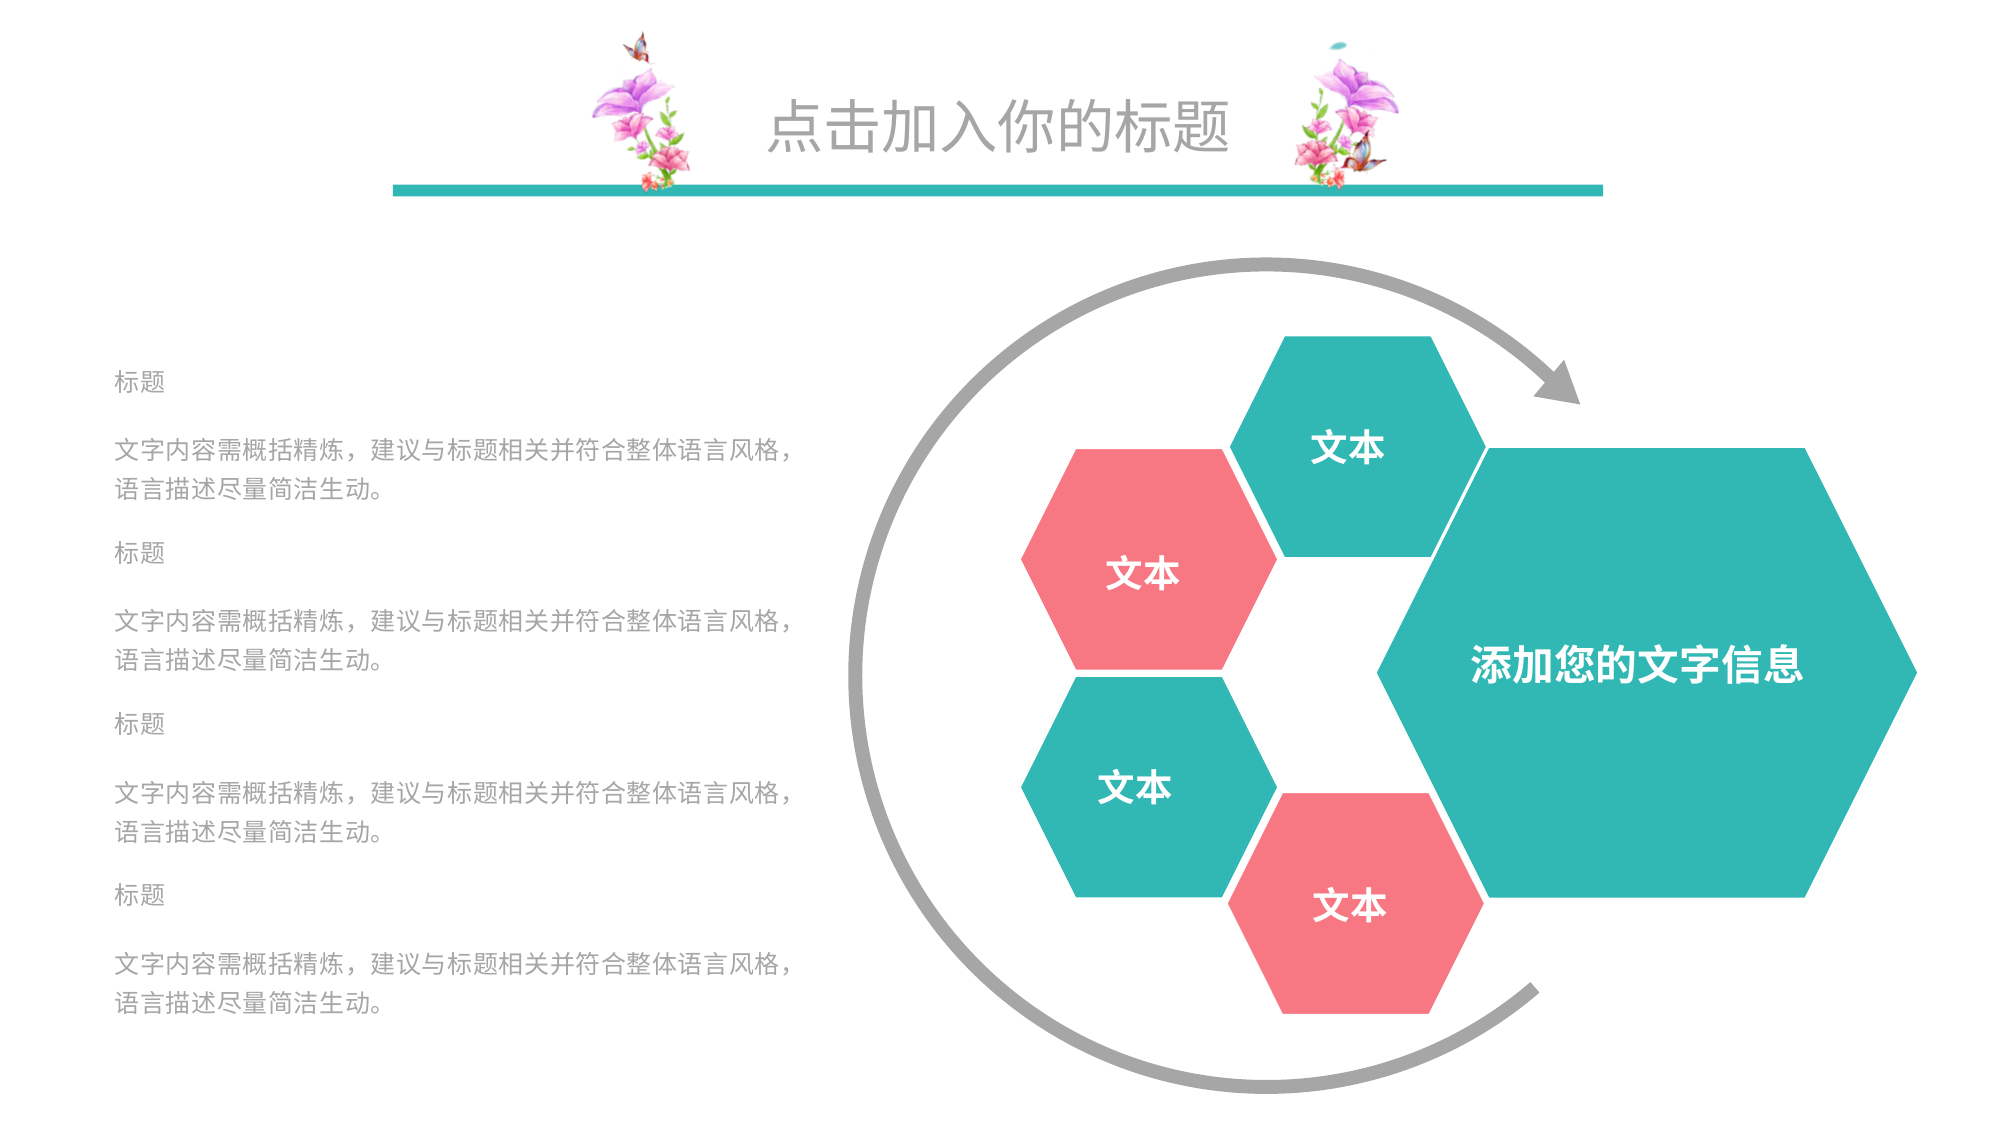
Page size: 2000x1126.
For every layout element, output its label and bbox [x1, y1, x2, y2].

text_box [99, 863, 798, 1022]
text_box [392, 89, 586, 197]
text_box [1399, 89, 1604, 197]
text_box [1228, 335, 1488, 559]
text_box [99, 692, 798, 851]
text_box [849, 258, 1684, 1093]
text_box [1226, 792, 1486, 1016]
picture [571, 20, 701, 208]
text_box [701, 89, 1300, 197]
text_box [99, 349, 798, 509]
text_box [1375, 446, 1919, 899]
text_box [99, 520, 798, 680]
text_box [1019, 448, 1279, 671]
text_box [1019, 675, 1279, 899]
picture [1300, 29, 1417, 208]
